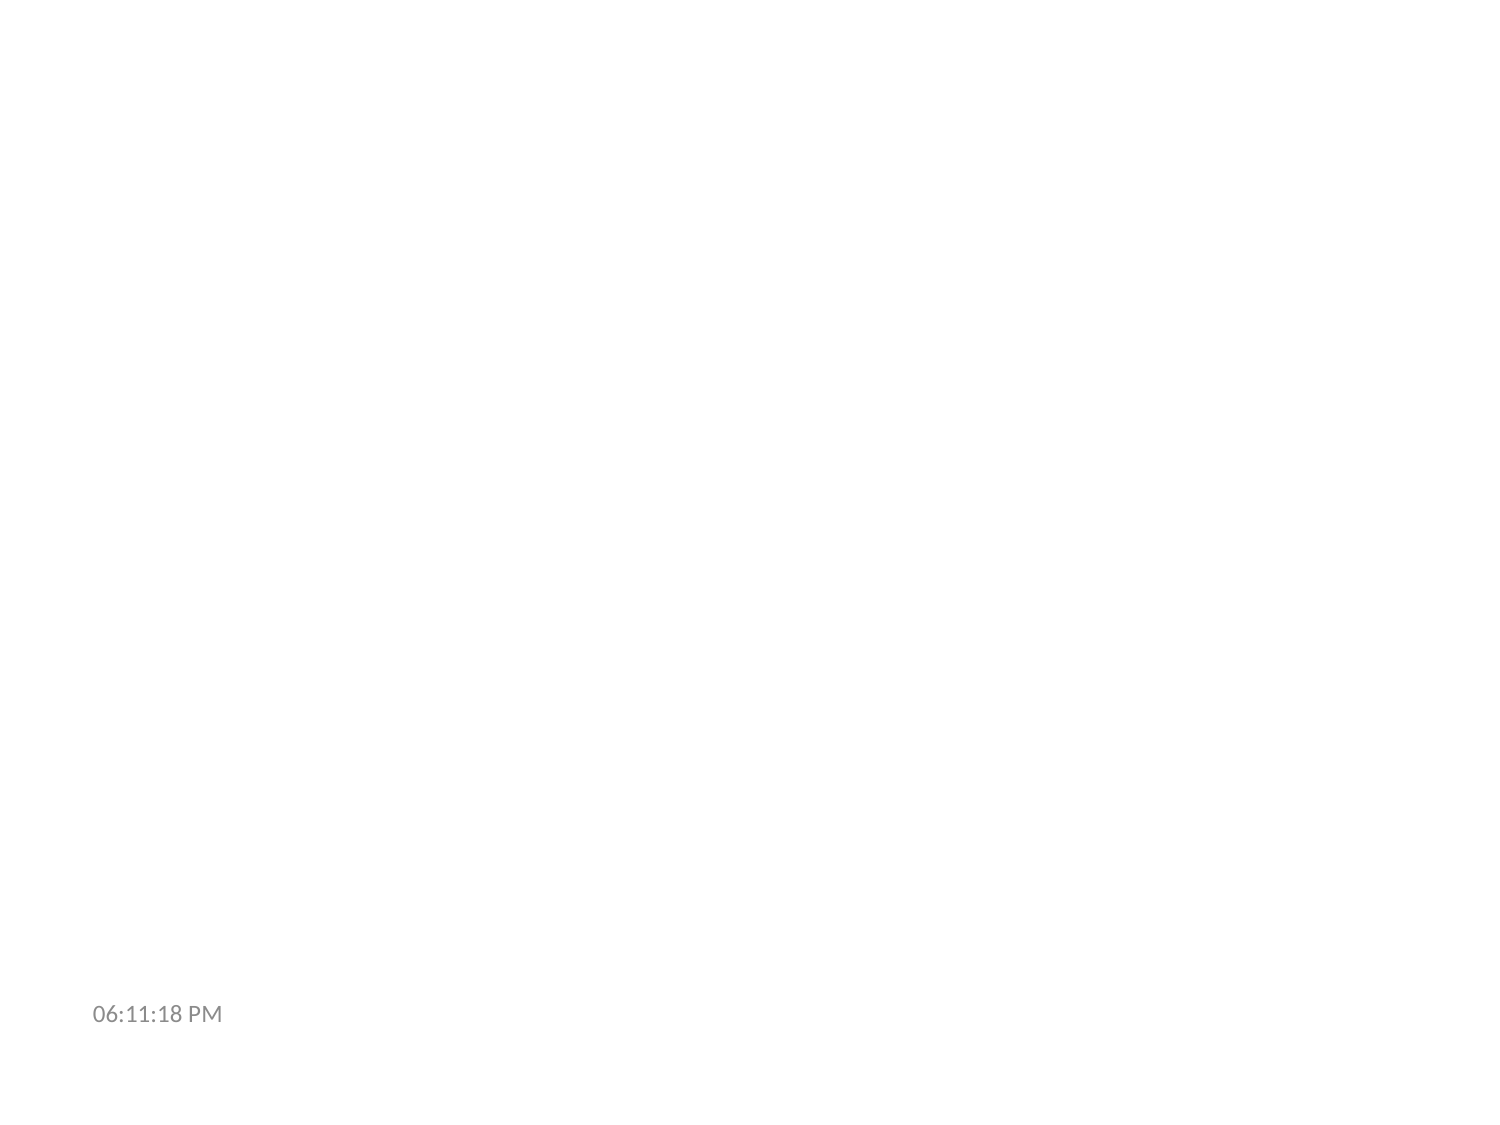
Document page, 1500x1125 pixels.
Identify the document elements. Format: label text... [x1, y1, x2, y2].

text_box 3:35:09 PM [77, 982, 428, 1043]
